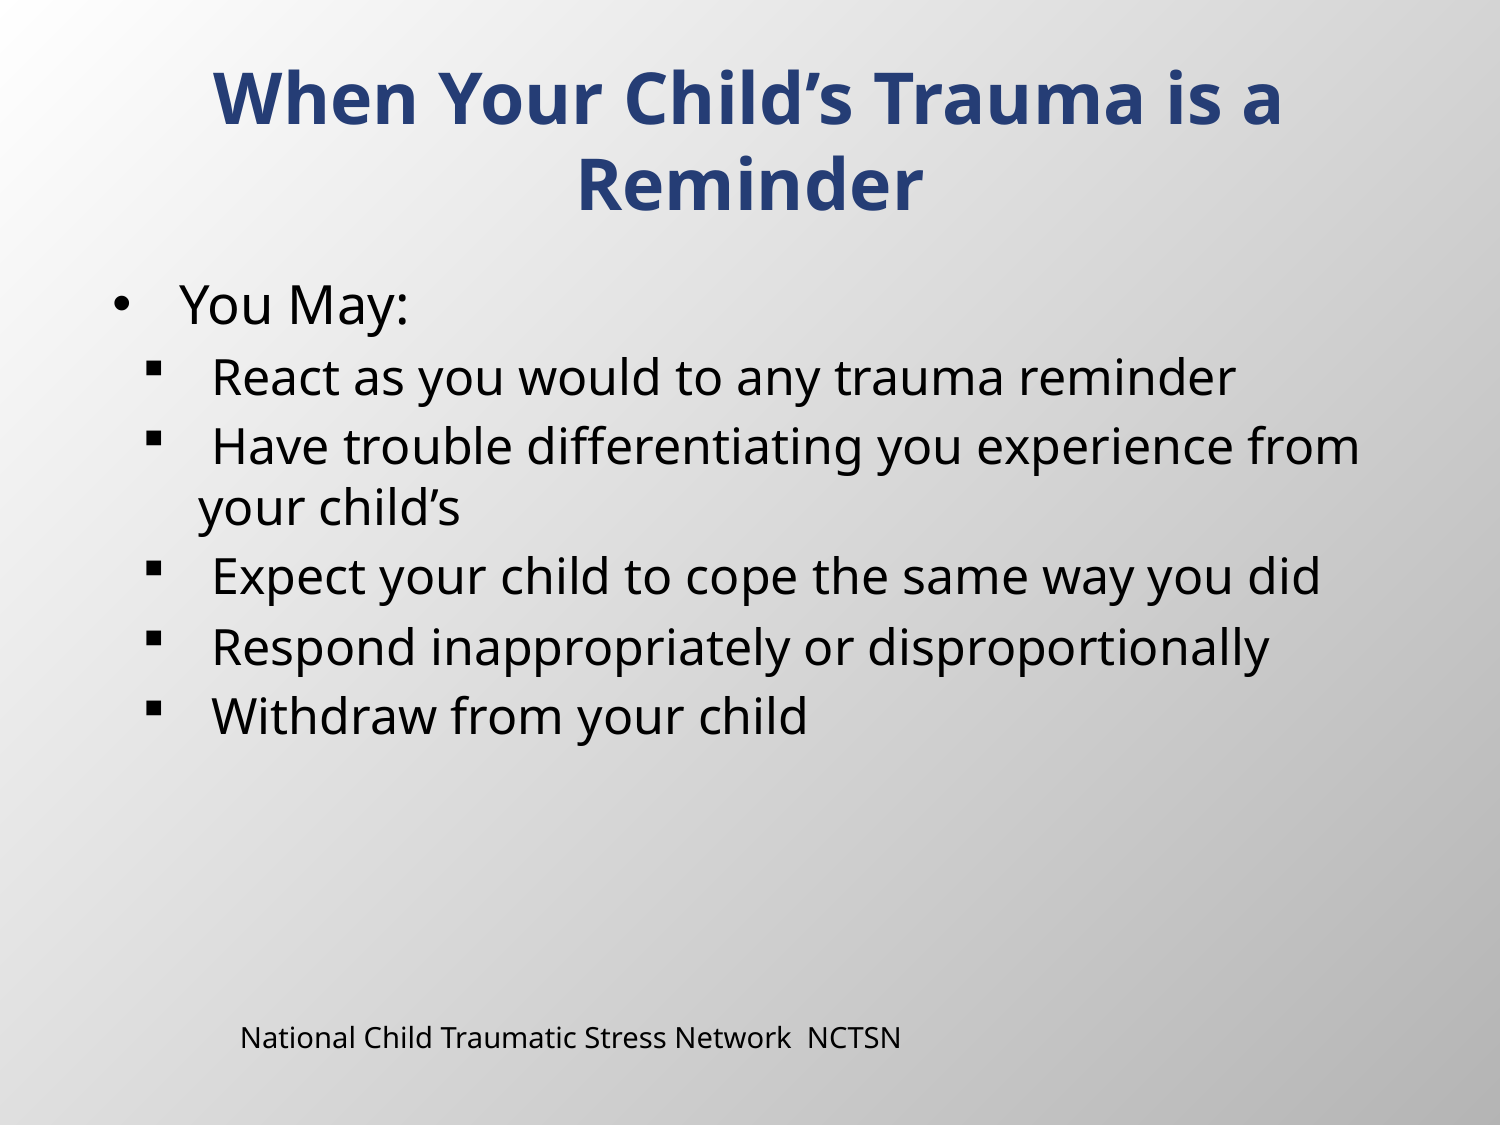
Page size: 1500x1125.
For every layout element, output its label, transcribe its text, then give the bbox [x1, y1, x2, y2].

title When Your Child’s Trauma is a Reminder [75, 45, 1425, 233]
list You May: React as you would to any trauma reminder Have trouble differentiating you experience from your child’s Expect your child to cope the same way you did Respond inappropriately or disproportionally Withdraw from your child [75, 262, 1425, 1035]
text_box National Child Traumatic Stress Network NCTSN [224, 1012, 1050, 1063]
